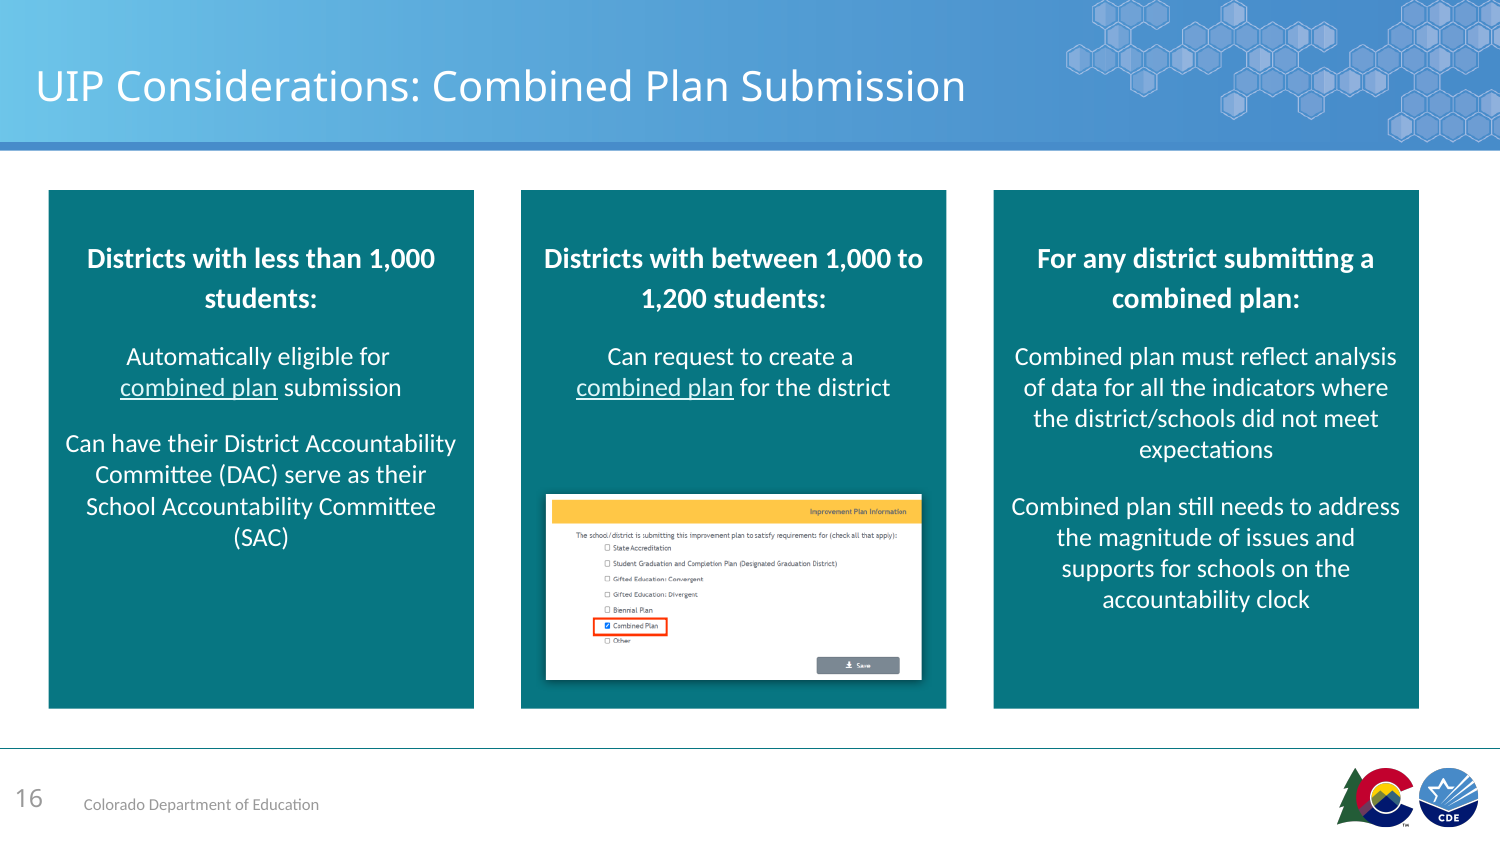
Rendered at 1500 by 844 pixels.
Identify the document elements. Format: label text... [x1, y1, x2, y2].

picture [1336, 767, 1479, 828]
picture [545, 493, 922, 680]
slide_number 16 [14, 767, 105, 832]
subtitle Districts with between 1,000 to 1,200 students: Can request to create a combined plan for the district [535, 233, 933, 642]
title UIP Considerations: Combined Plan Submission [34, 37, 1433, 132]
subtitle For any district submitting a combined plan: Combined plan must reflect analysis of data for all the indicators where the district/schools did not meet expectations Combined plan still needs to address the magnitude of issues and supports for schools on the accountability clock [1007, 233, 1405, 665]
subtitle Districts with less than 1,000 students: Automatically eligible for combined plan submission Can have their District Accountability Committee (DAC) serve as their School Accountability Committee (SAC) [62, 233, 460, 642]
picture [0, 0, 1500, 151]
